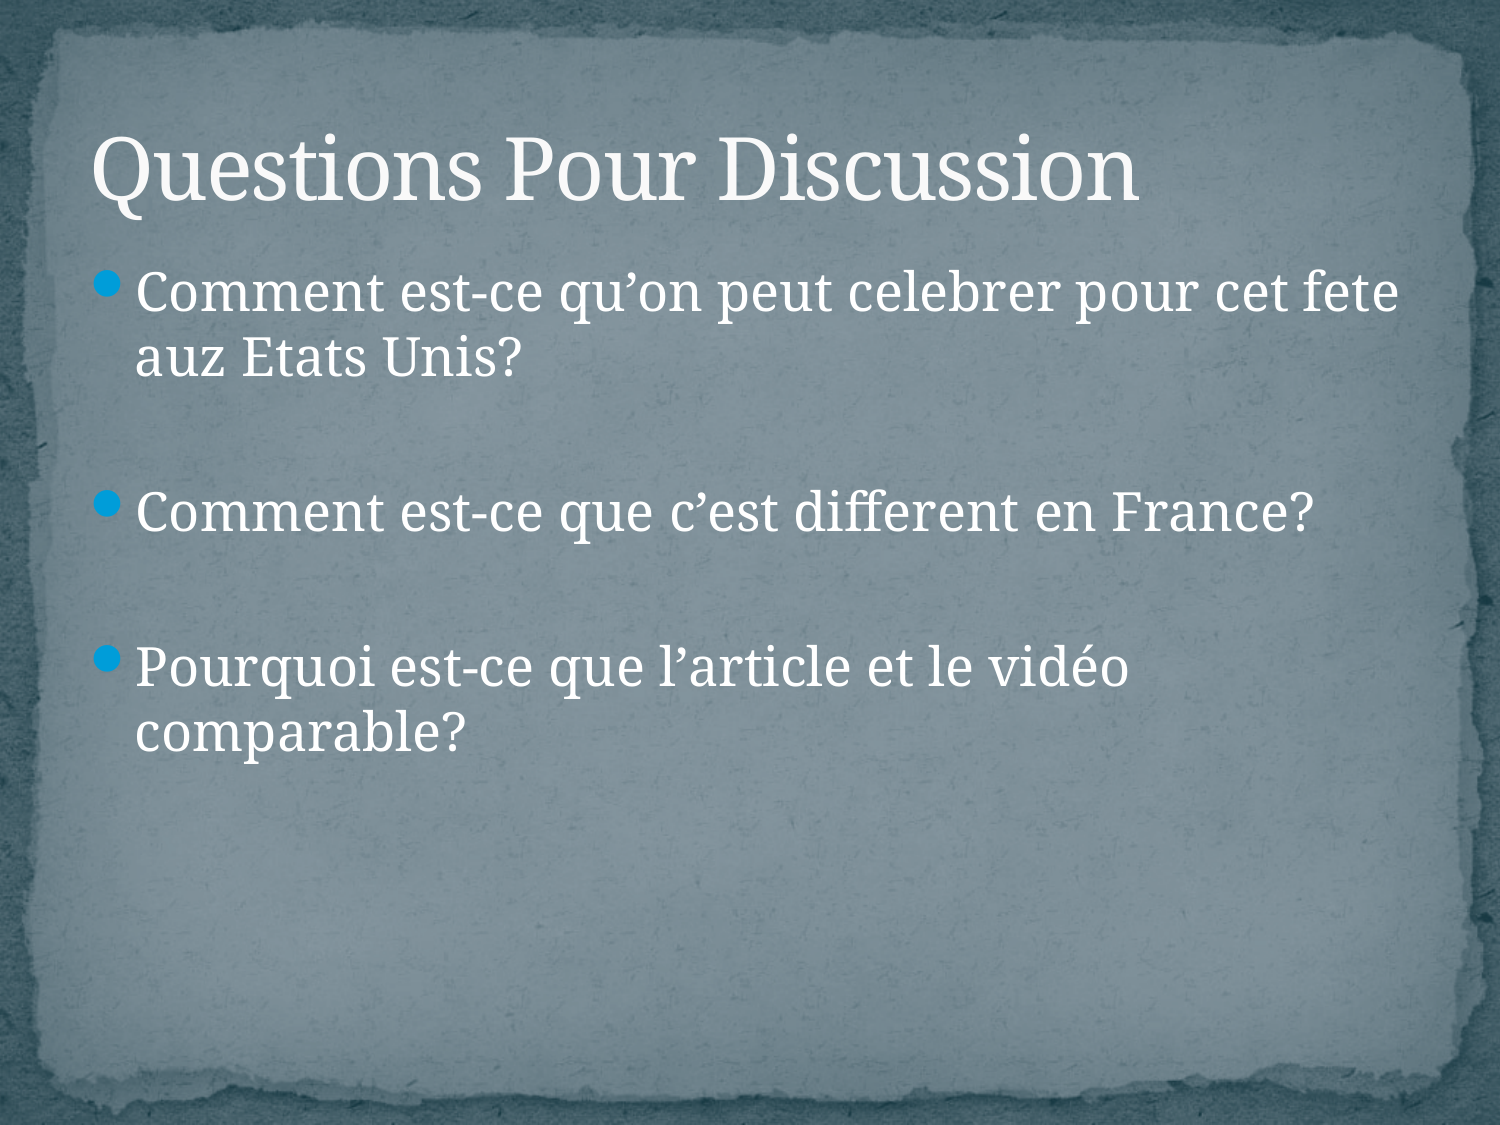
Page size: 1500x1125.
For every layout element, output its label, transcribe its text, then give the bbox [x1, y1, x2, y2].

title Questions Pour Discussion [74, 24, 1425, 225]
list Comment est-ce qu’on peut celebrer pour cet fete auz Etats Unis? Comment est-ce que c’est different en France? Pourquoi est-ce que l’article et le vidéo comparable? [75, 249, 1425, 1000]
